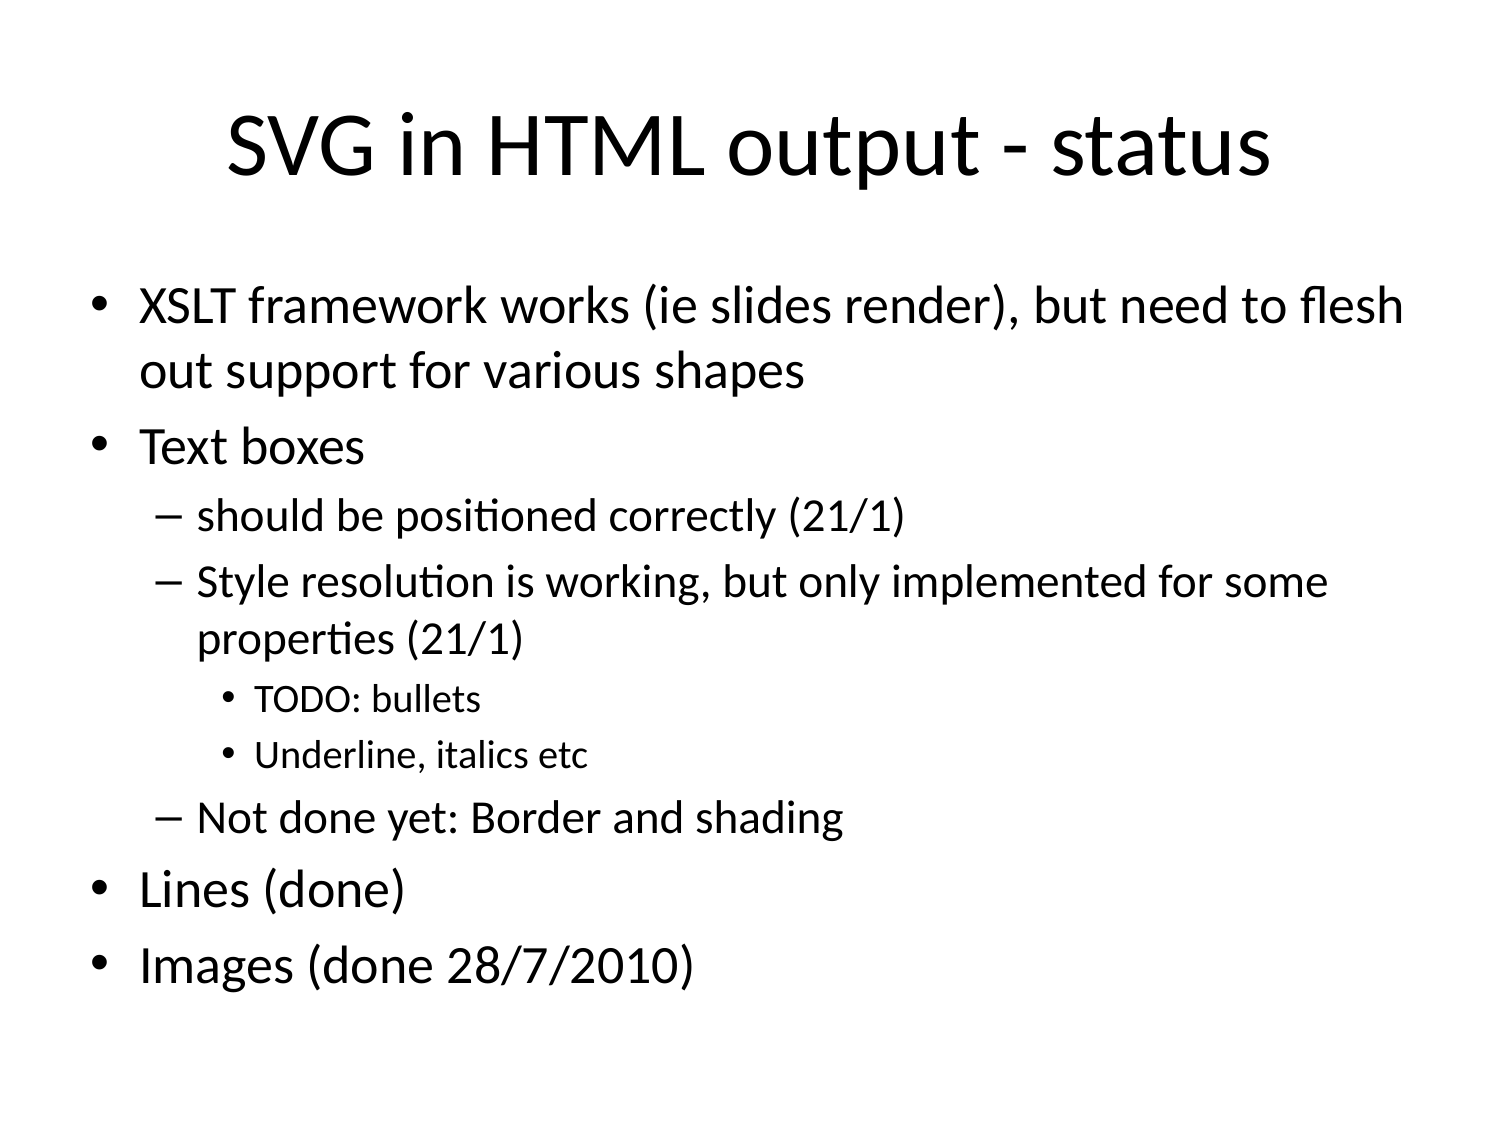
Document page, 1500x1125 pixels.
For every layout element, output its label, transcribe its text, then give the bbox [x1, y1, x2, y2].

title SVG in HTML output - status [75, 45, 1425, 233]
list XSLT framework works (ie slides render), but need to flesh out support for various shapes Text boxes should be positioned correctly (21/1) Style resolution is working, but only implemented for some properties (21/1) TODO: bullets Underline, italics etc Not done yet: Border and shading Lines (done) Images (done 28/7/2010) [75, 262, 1425, 1005]
